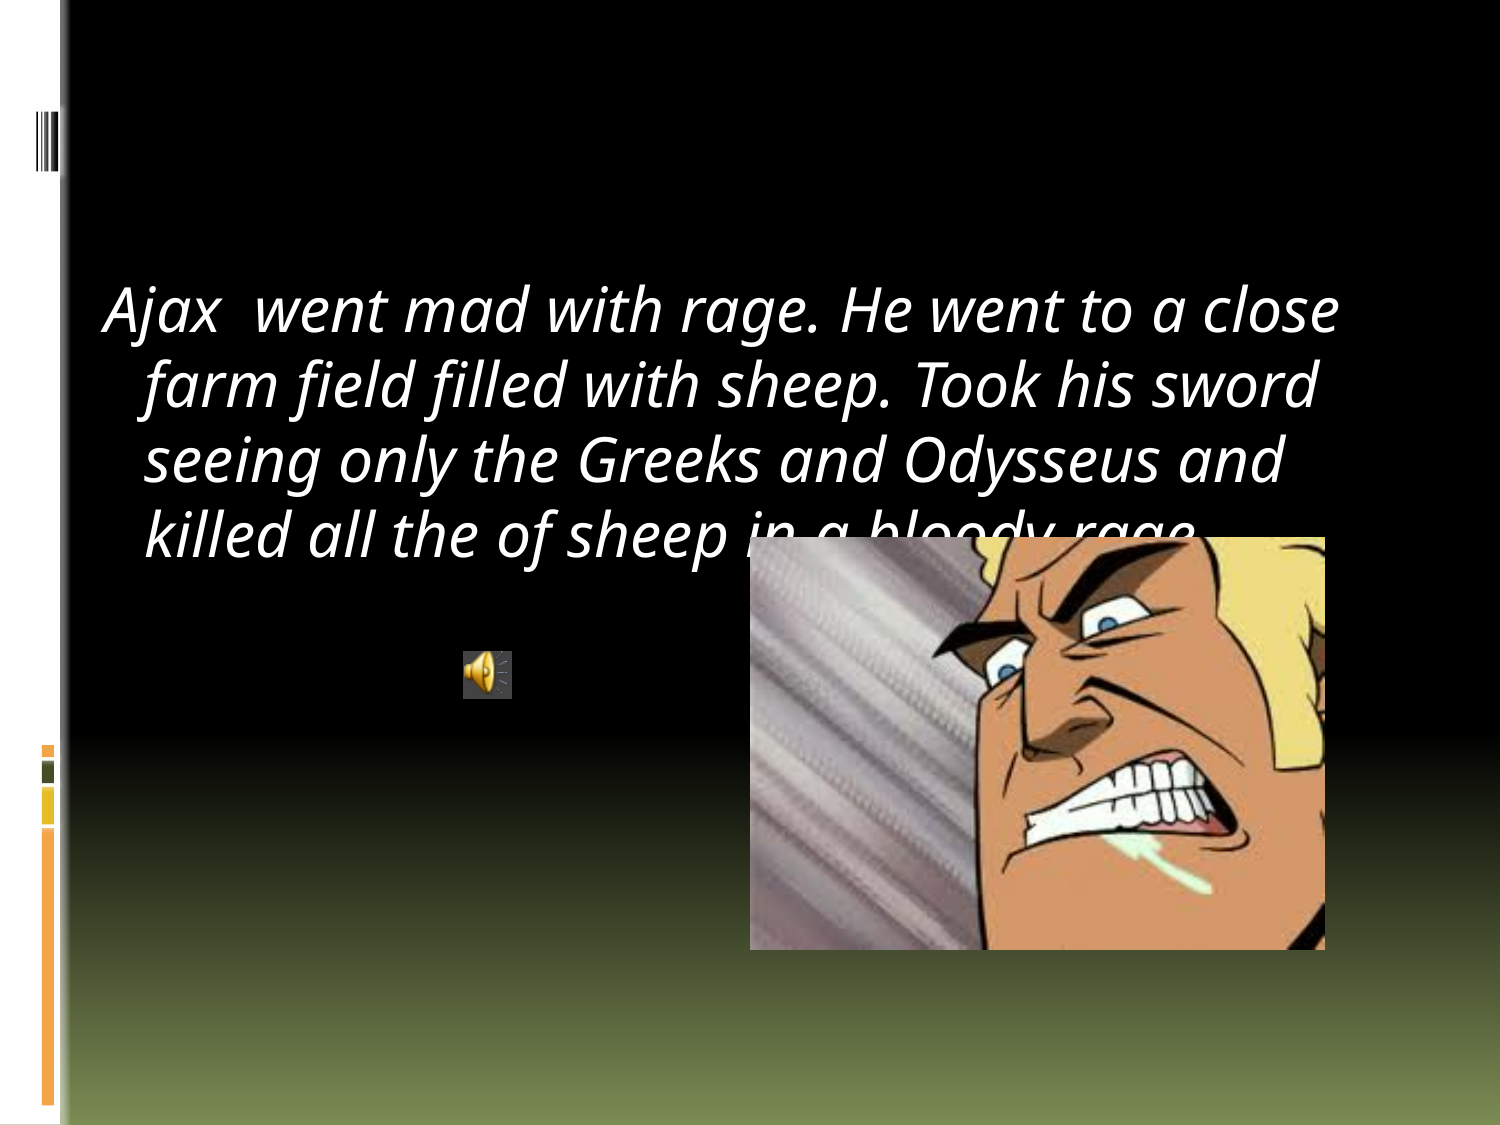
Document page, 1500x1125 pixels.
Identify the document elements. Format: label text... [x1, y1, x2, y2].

picture [749, 536, 1326, 950]
picture [462, 649, 513, 701]
list Ajax went mad with rage. He went to a close farm field filled with sheep. Took his sword seeing only the Greeks and Odysseus and killed all the of sheep in a bloody rage. [62, 262, 1413, 1005]
